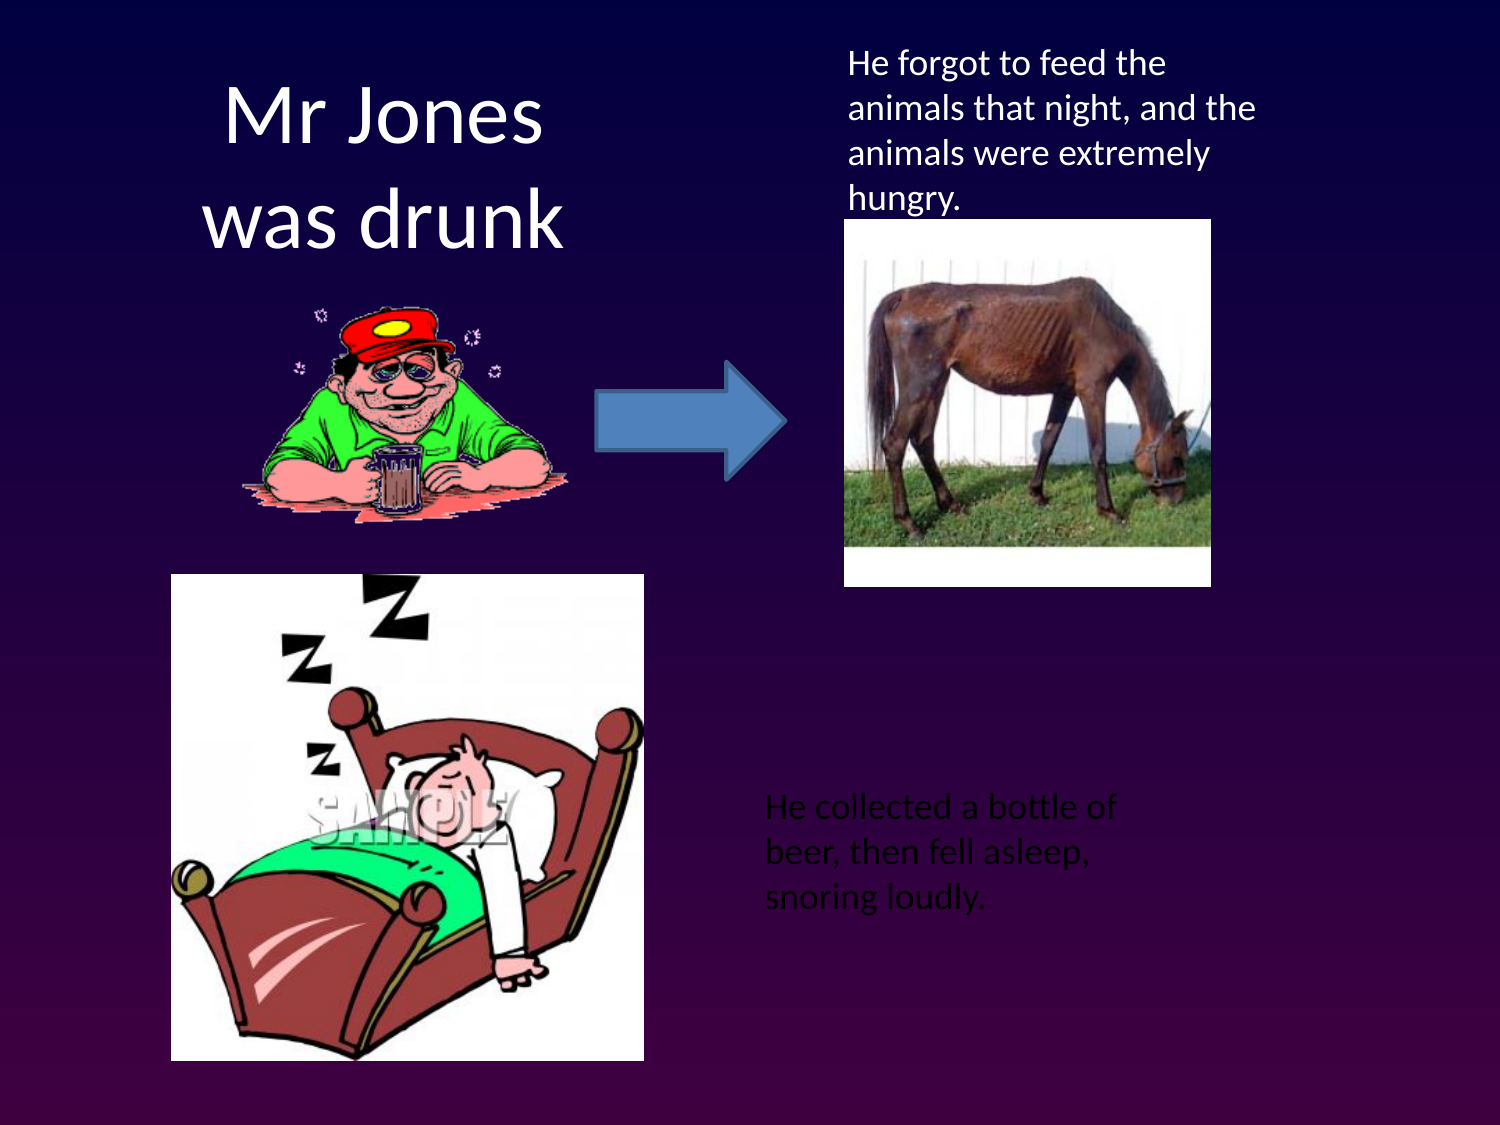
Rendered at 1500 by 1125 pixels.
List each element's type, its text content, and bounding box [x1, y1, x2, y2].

picture [844, 219, 1211, 587]
picture [170, 573, 644, 1061]
text_box [594, 359, 788, 482]
text_box He forgot to feed the animals that night, and the animals were extremely hungry. [832, 30, 1306, 226]
picture [229, 290, 581, 534]
title Mr Jones was drunk [183, 42, 585, 279]
text_box He collected a bottle of beer, then fell asleep, snoring loudly. [750, 775, 1188, 925]
